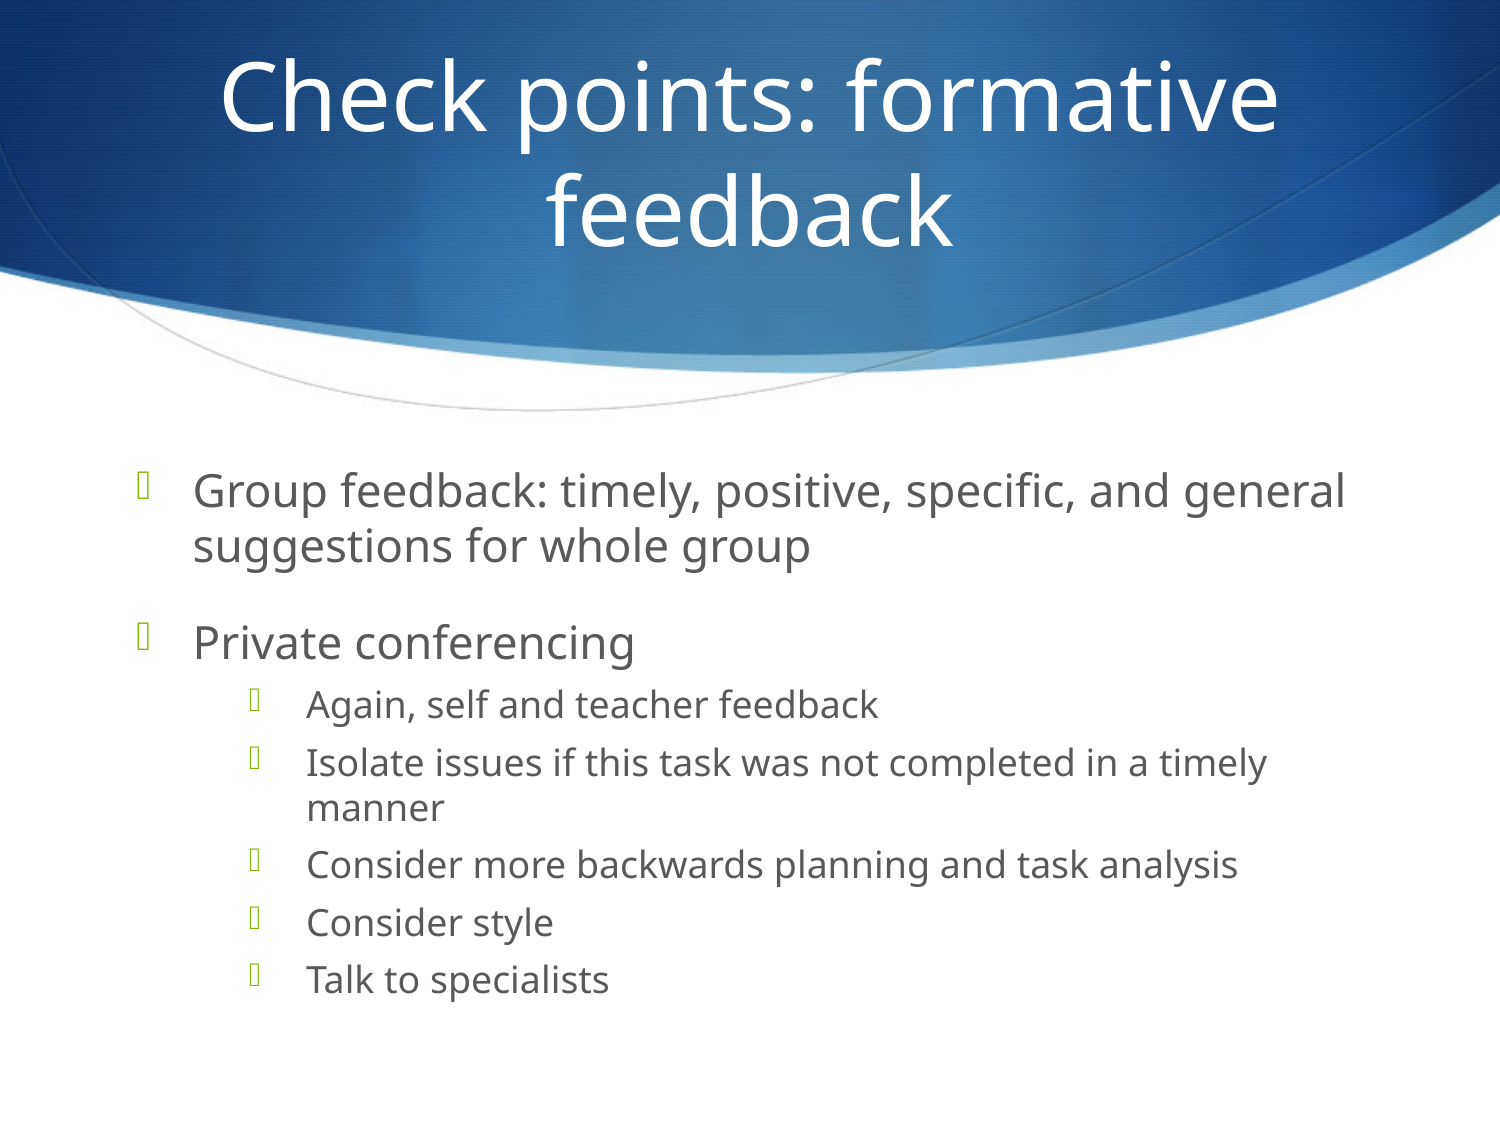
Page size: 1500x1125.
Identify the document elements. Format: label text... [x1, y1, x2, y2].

list Group feedback: timely, positive, specific, and general suggestions for whole group Private conferencing Again, self and teacher feedback Isolate issues if this task was not completed in a timely manner Consider more backwards planning and task analysis Consider style Talk to specialists [121, 454, 1379, 991]
picture [0, 0, 1500, 1125]
title Check points: formative feedback [75, 56, 1425, 245]
